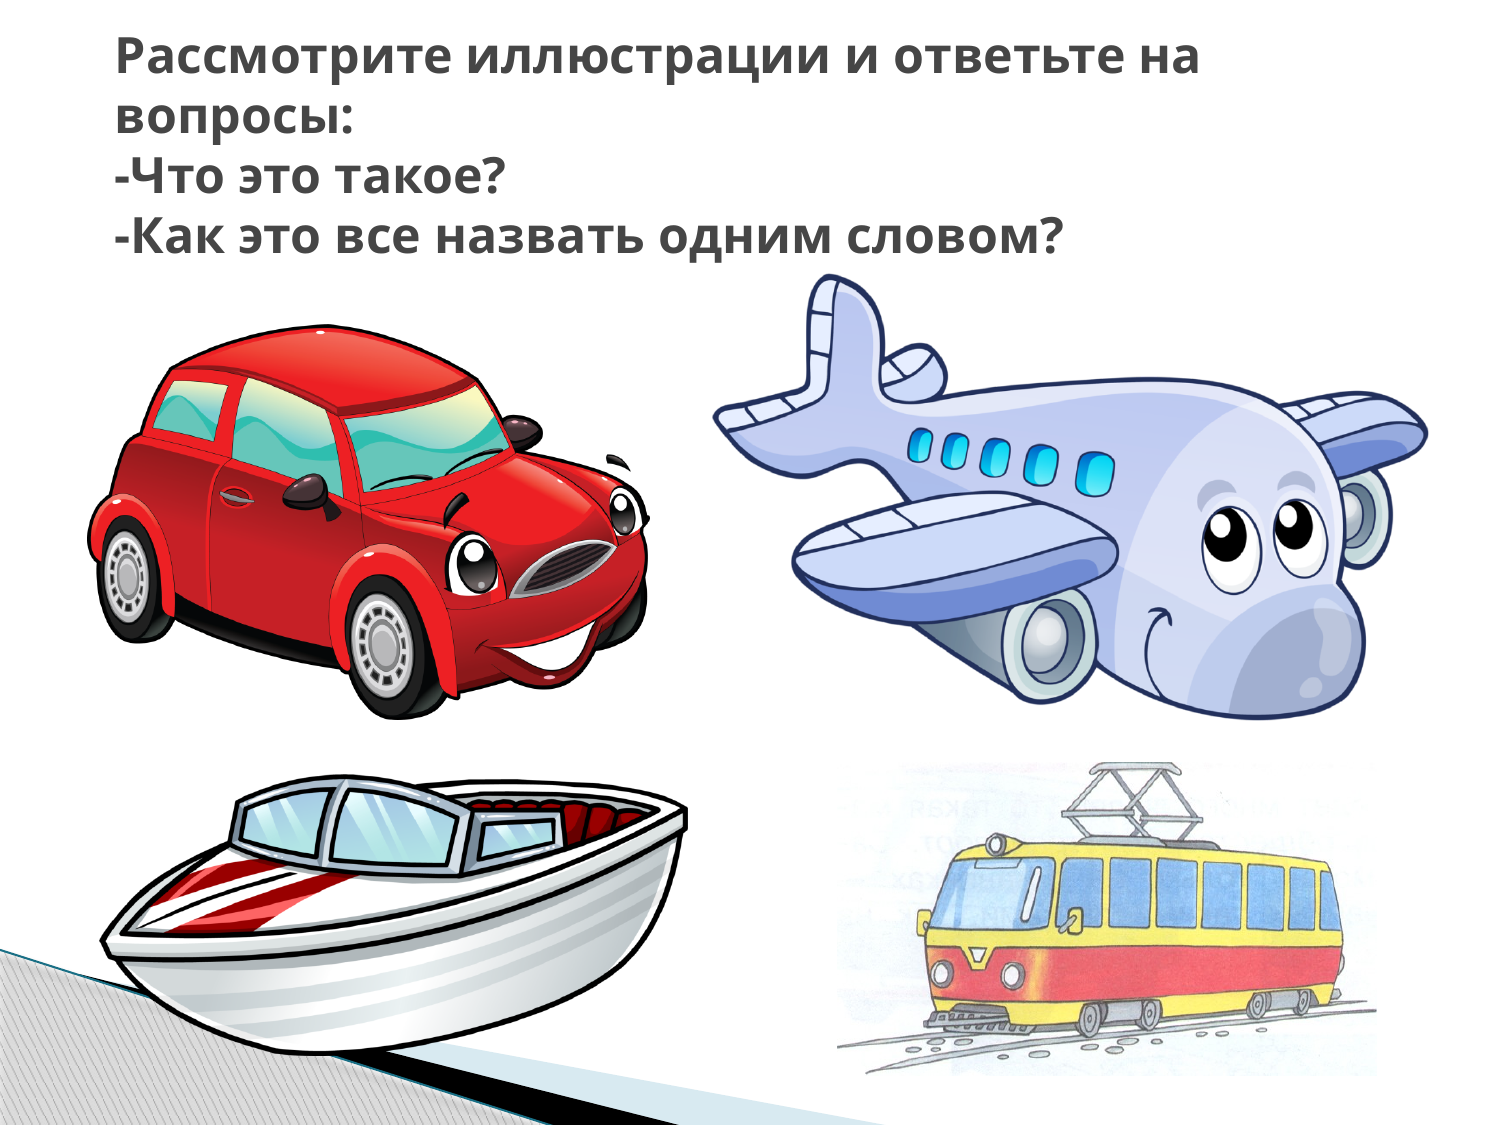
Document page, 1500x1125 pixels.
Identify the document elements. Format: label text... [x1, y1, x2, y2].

picture [712, 249, 1456, 722]
picture [87, 324, 651, 720]
picture [99, 774, 688, 1056]
title Рассмотрите иллюстрации и ответьте на вопросы: -Что это такое? -Как это все назвать одним словом? [99, 50, 1450, 238]
picture [837, 762, 1378, 1076]
